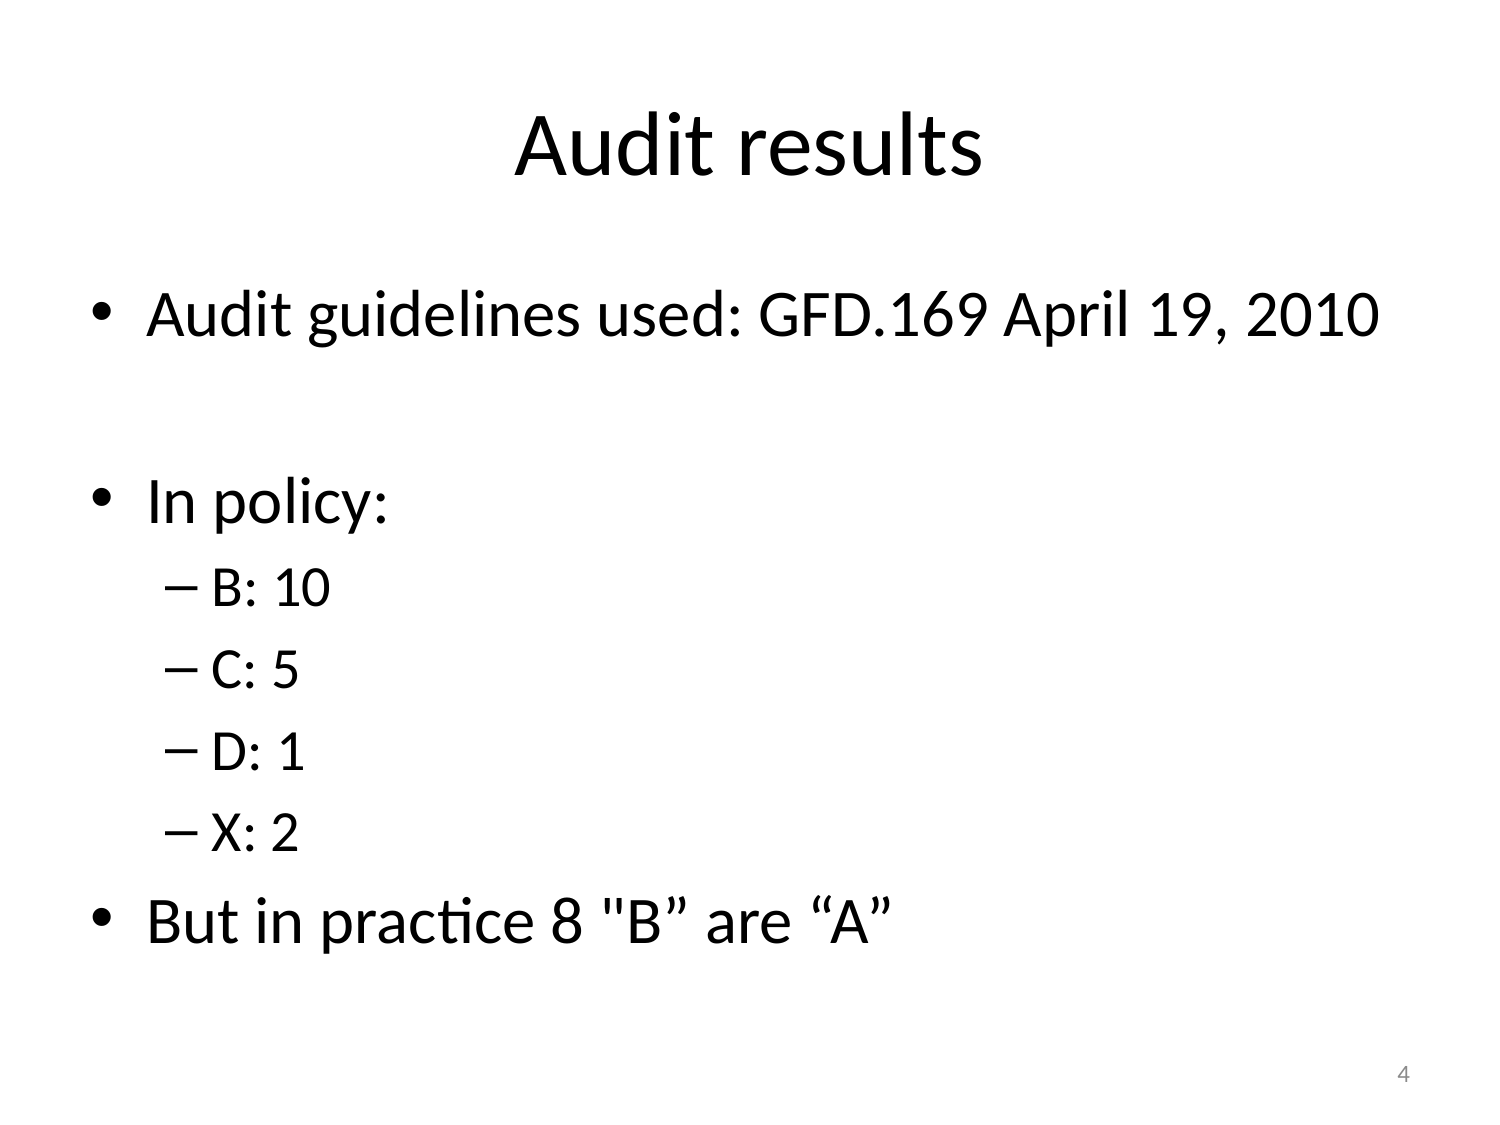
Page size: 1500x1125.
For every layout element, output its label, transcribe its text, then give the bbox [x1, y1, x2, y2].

title Audit results [75, 45, 1425, 233]
slide_number 4 [1074, 1042, 1425, 1103]
list Audit guidelines used: GFD.169 April 19, 2010 In policy: B: 10 C: 5 D: 1 X: 2 But in practice 8 "B” are “A” [75, 262, 1425, 1005]
